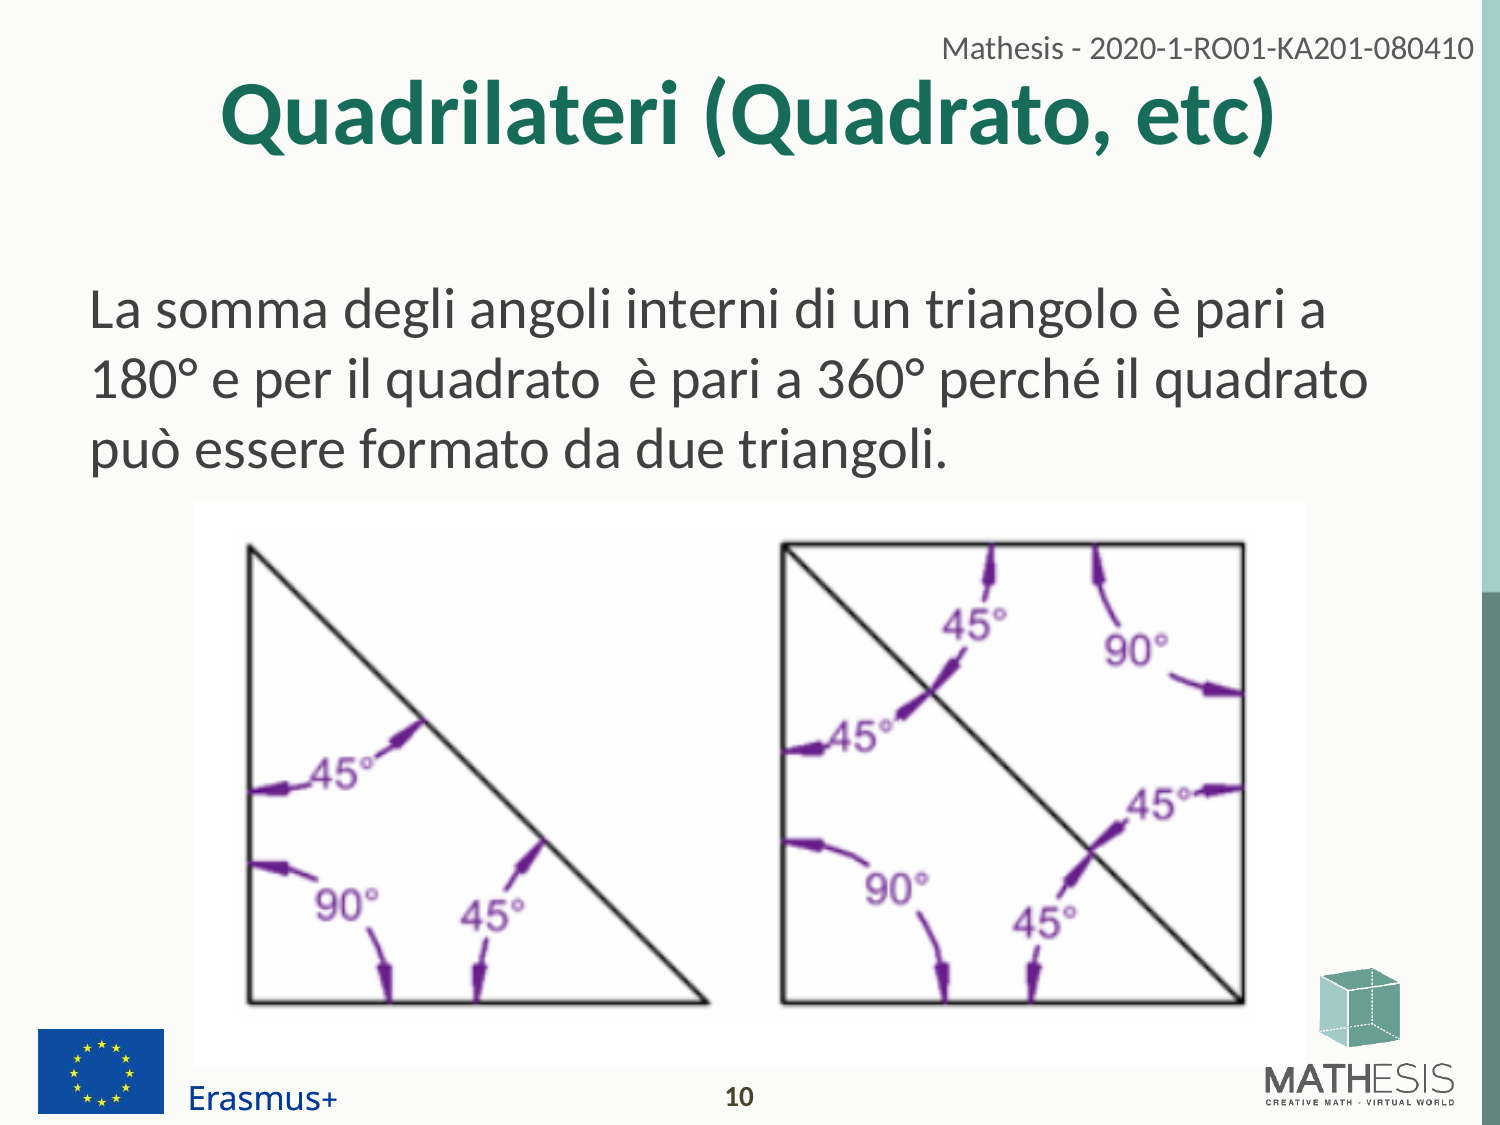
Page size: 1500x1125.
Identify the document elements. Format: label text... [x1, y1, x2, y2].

title Quadrilateri (Quadrato, etc) [75, 45, 1425, 233]
list La somma degli angoli interni di un triangolo è pari a 180° e per il quadrato è pari a 360° perché il quadrato può essere formato da due triangoli. [75, 262, 1425, 1005]
picture [38, 1029, 164, 1114]
picture [193, 503, 1307, 1067]
